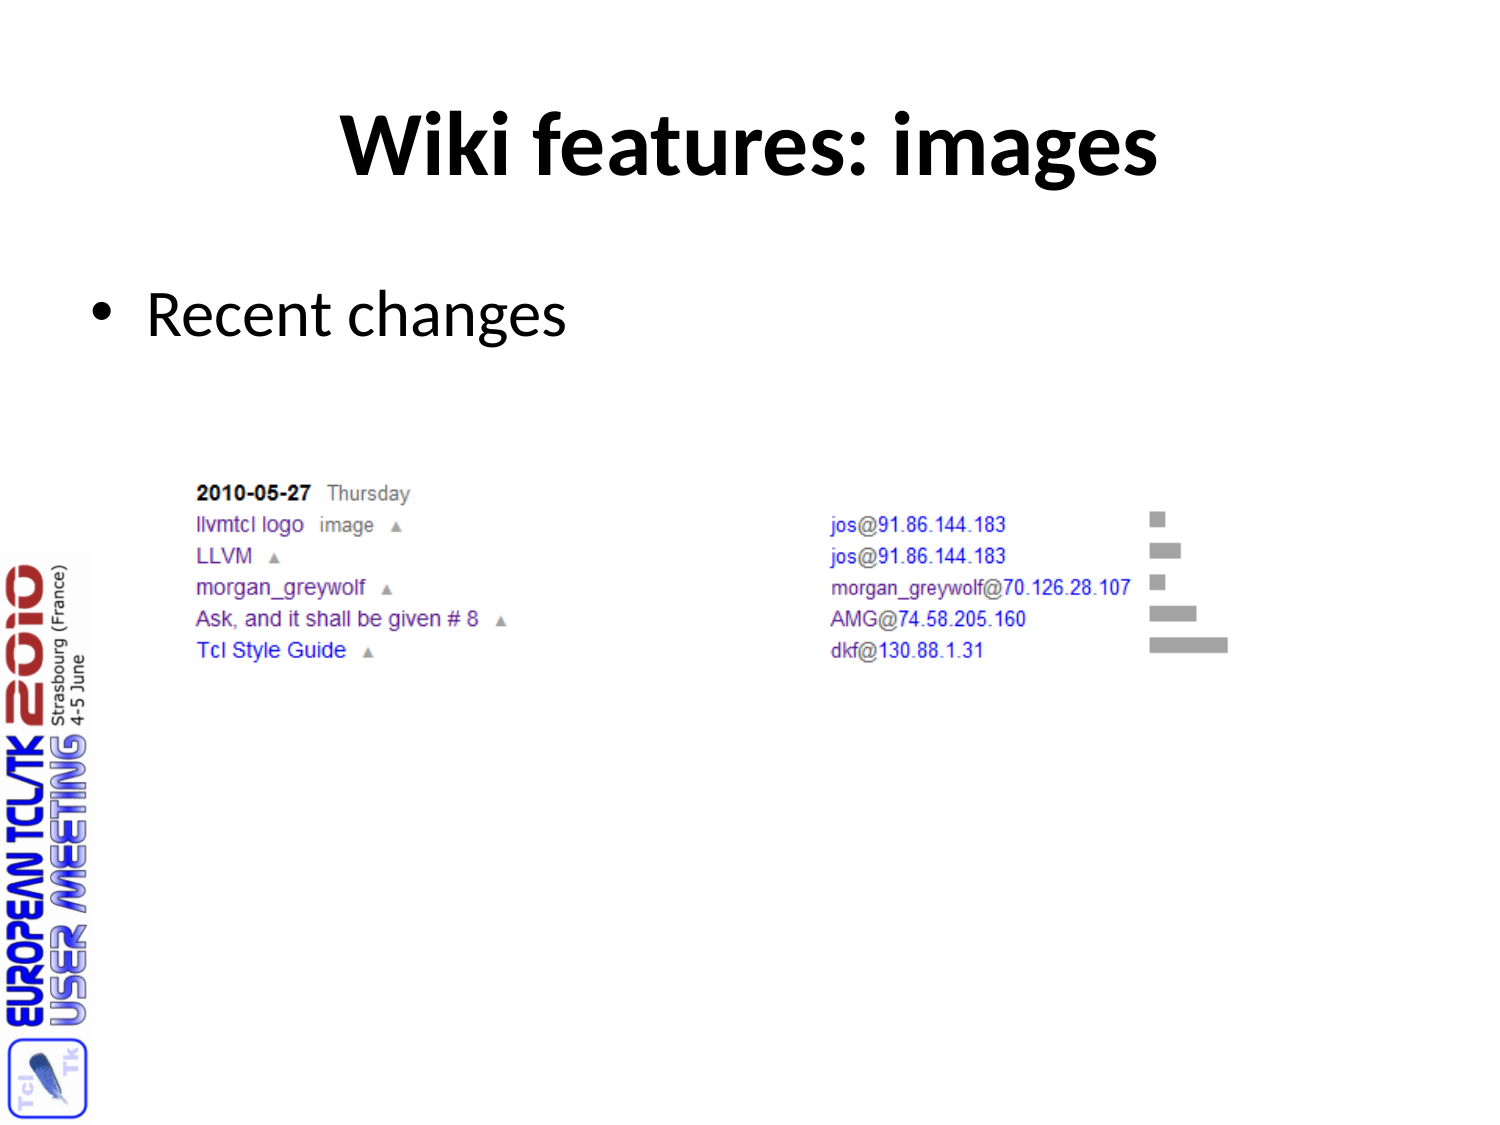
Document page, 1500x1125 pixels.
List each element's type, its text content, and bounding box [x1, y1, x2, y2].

title Wiki features: images [75, 45, 1425, 233]
list Recent changes [75, 262, 1425, 1005]
picture [187, 474, 1240, 669]
picture [0, 550, 334, 1124]
